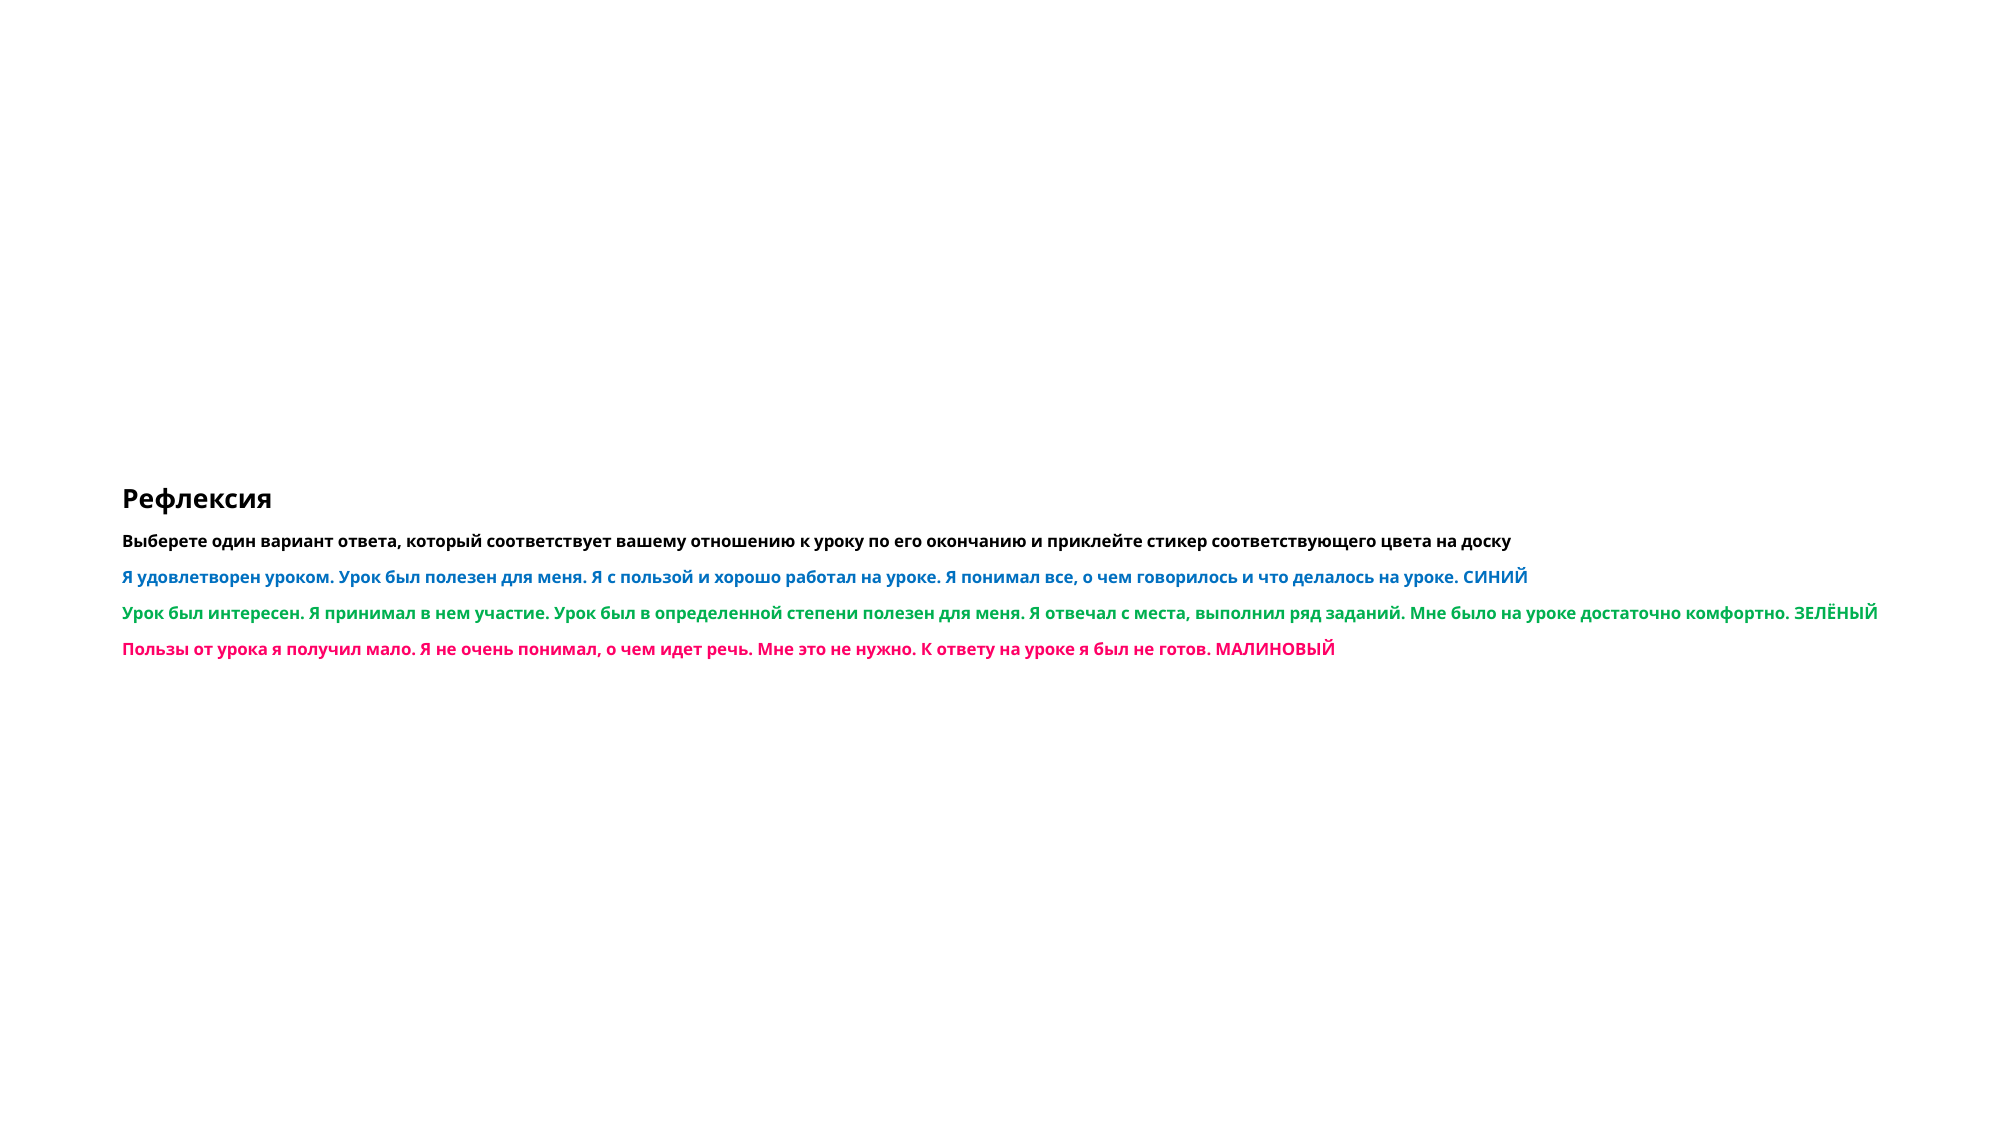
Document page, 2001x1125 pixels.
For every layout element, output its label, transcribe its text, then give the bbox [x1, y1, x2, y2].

title Рефлексия Выберете один вариант ответа, который соответствует вашему отношению к уроку по его окончанию и приклейте стикер соответствующего цвета на доску Я удовлетворен уроком. Урок был полезен для меня. Я с пользой и хорошо работал на уроке. Я понимал все, о чем говорилось и что делалось на уроке. СИНИЙ Урок был интересен. Я принимал в нем участие. Урок был в определенной степени полезен для меня. Я отвечал с места, выполнил ряд заданий. Мне было на уроке достаточно комфортно. ЗЕЛЁНЫЙ Пользы от урока я получил мало. Я не очень понимал, о чем идет речь. Мне это не нужно. К ответу на уроке я был не готов. МАЛИНОВЫЙ [107, 478, 1967, 696]
